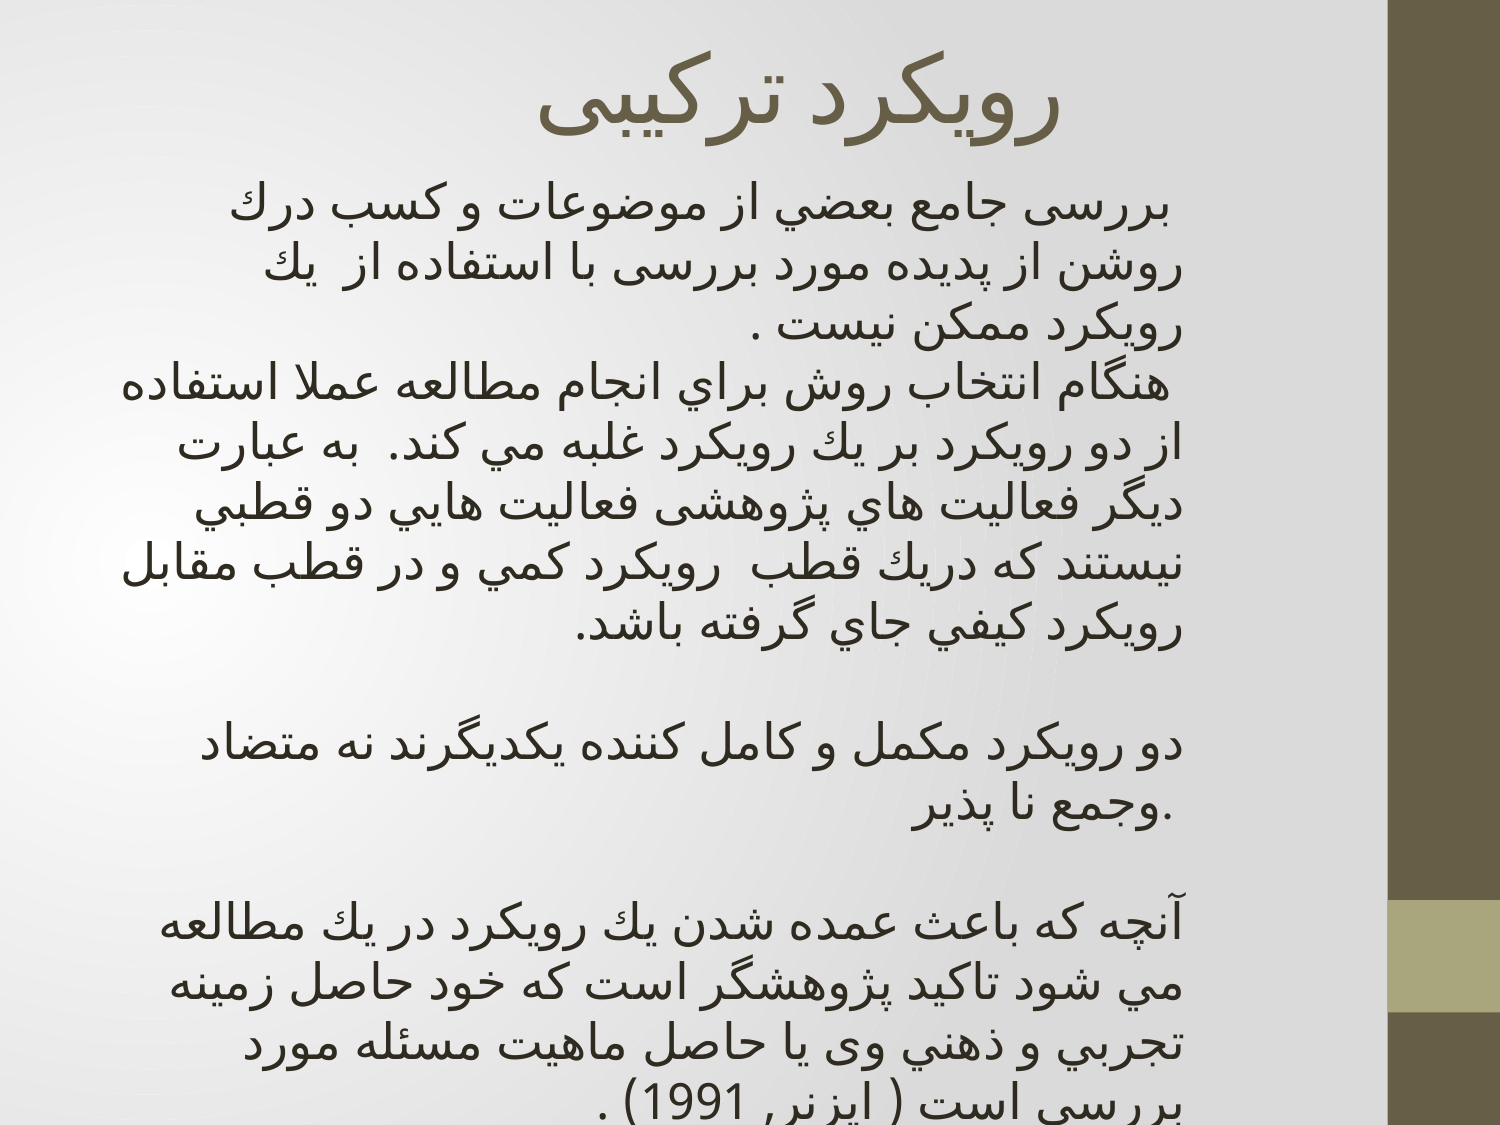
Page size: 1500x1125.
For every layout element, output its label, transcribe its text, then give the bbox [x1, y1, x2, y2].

title رویکرد ترکیبی [249, 7, 1350, 163]
text_box بررسی جامع بعضي از موضوعات و كسب درك روشن از پديده مورد بررسی با استفاده از يك رويكرد ممكن نیست . هنگام انتخاب روش براي انجام مطالعه عملا استفاده از دو رويكرد بر يك رويكرد غلبه مي كند. به عبارت ديگر فعاليت هاي پژوهشی فعاليت هايي دو قطبي نيستند كه دريك قطب رويكرد كمي و در قطب مقابل رويكرد كيفي جاي گرفته باشد. دو رويكرد مكمل و كامل كننده يكديگرند نه متضاد وجمع نا پذير. آنچه كه باعث عمده شدن يك رويكرد در يك مطالعه مي شود تاكيد پژوهشگر است كه خود حاصل زمينه تجربي و ذهني وی يا حاصل ماهيت مسئله مورد بررسي است ( ايزنر, 1991) . . [99, 162, 1200, 1125]
